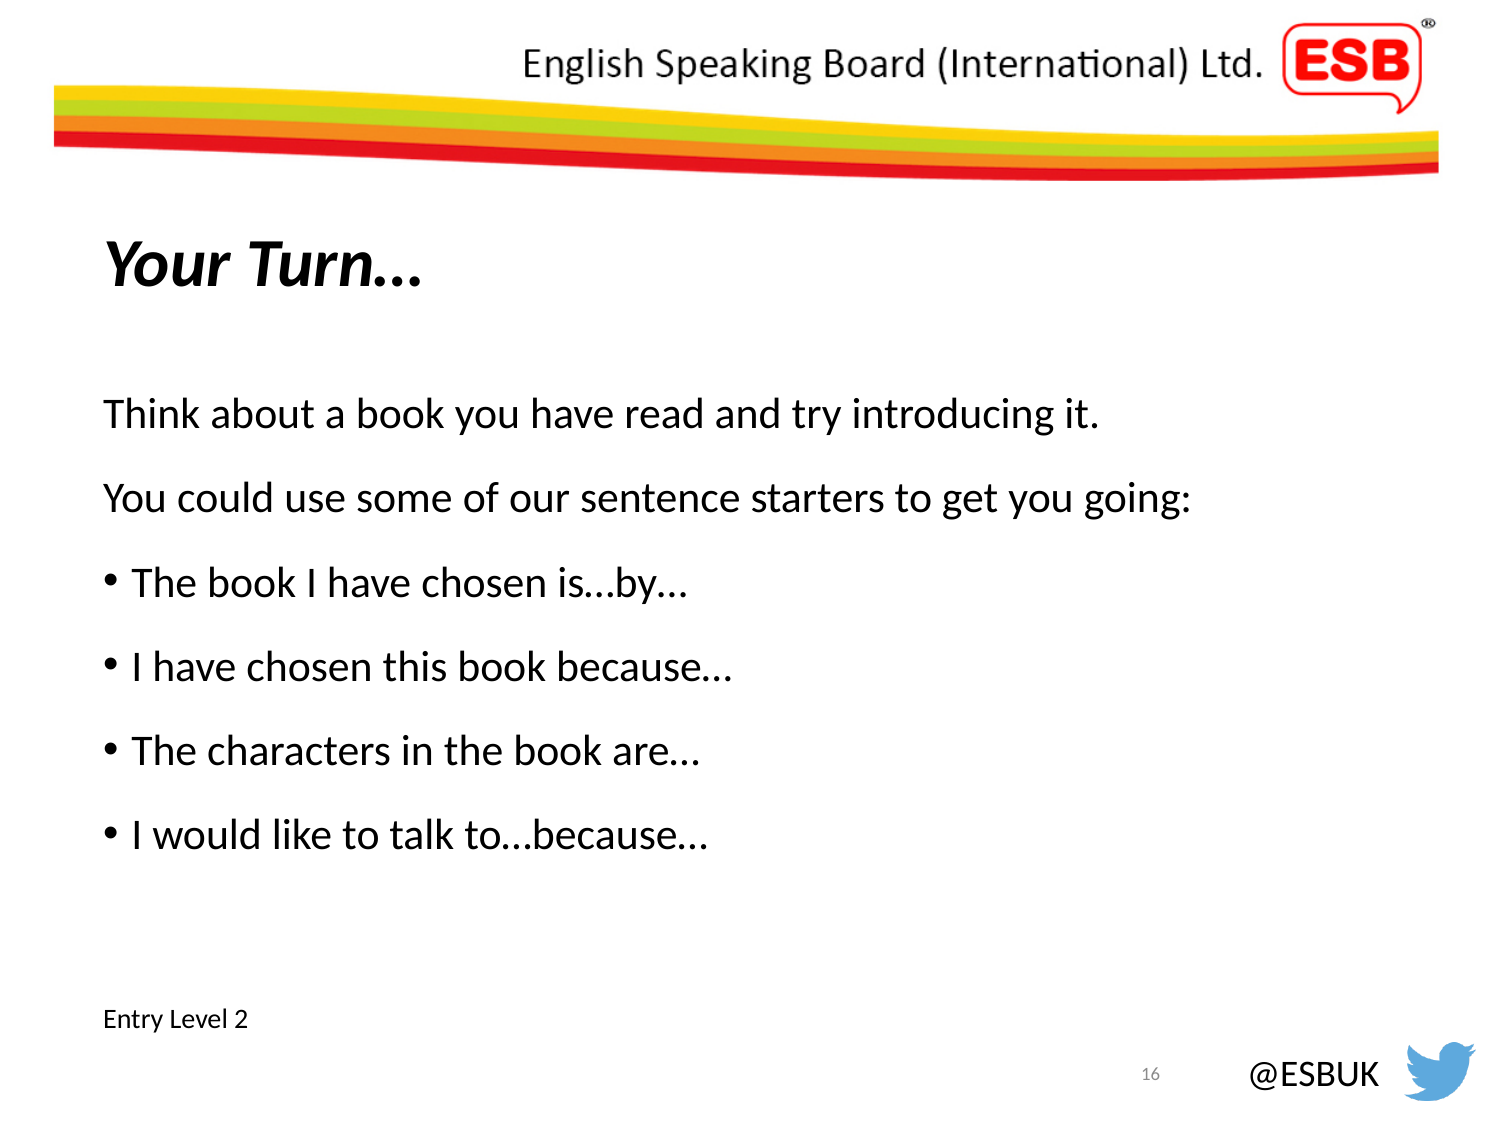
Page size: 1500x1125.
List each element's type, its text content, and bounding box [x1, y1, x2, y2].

text_box Entry Level 2 [88, 993, 354, 1042]
picture [1404, 1042, 1476, 1101]
text_box Your Turn… [88, 156, 1383, 373]
picture [0, 0, 1500, 189]
slide_number 16 [930, 1042, 1176, 1103]
text_box Think about a book you have read and try introducing it. You could use some of our sentence starters to get you going: The book I have chosen is…by… I have chosen this book because… The characters in the book are… I would like to talk to…because… [88, 373, 1383, 943]
